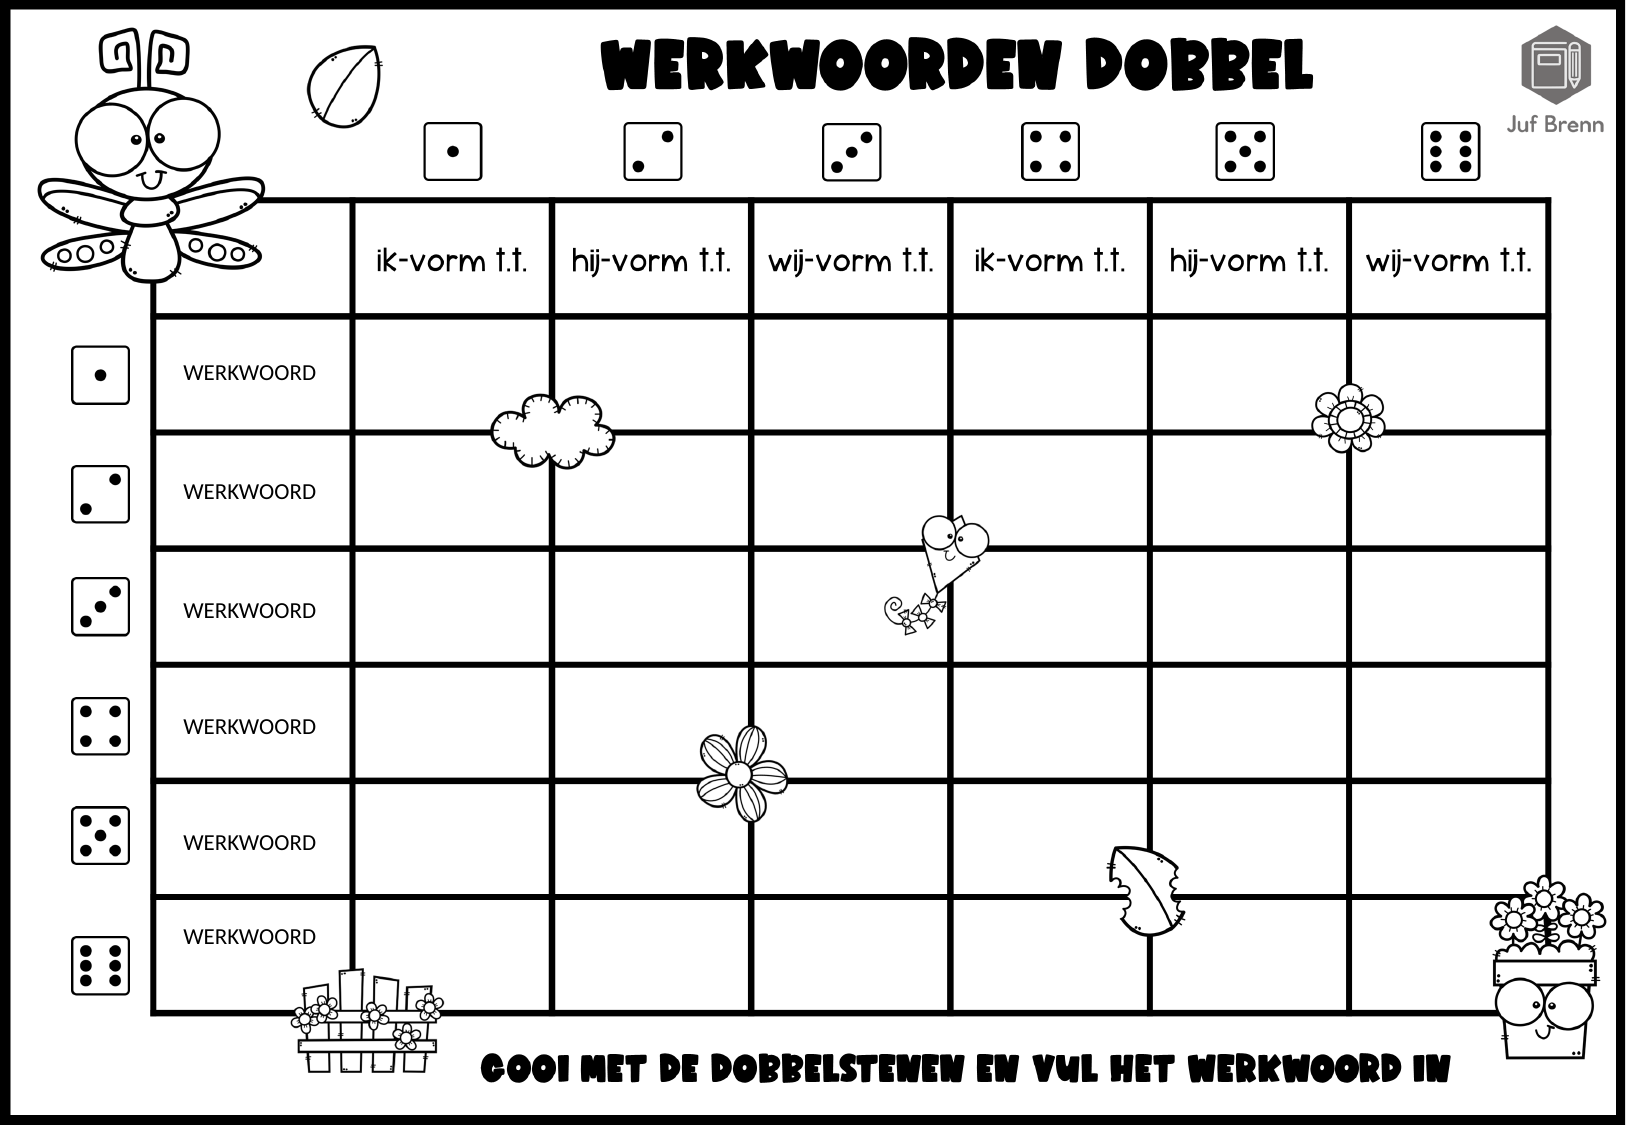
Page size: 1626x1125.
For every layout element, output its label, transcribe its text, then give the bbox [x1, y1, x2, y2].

picture [0, 0, 1626, 1125]
text_box WERKWOORD [166, 914, 334, 957]
text_box WERKWOORD [166, 819, 334, 863]
text_box WERKWOORD [166, 588, 334, 631]
text_box WERKWOORD [166, 469, 334, 512]
text_box WERKWOORD [166, 704, 334, 747]
text_box WERKWOORD [166, 350, 334, 393]
